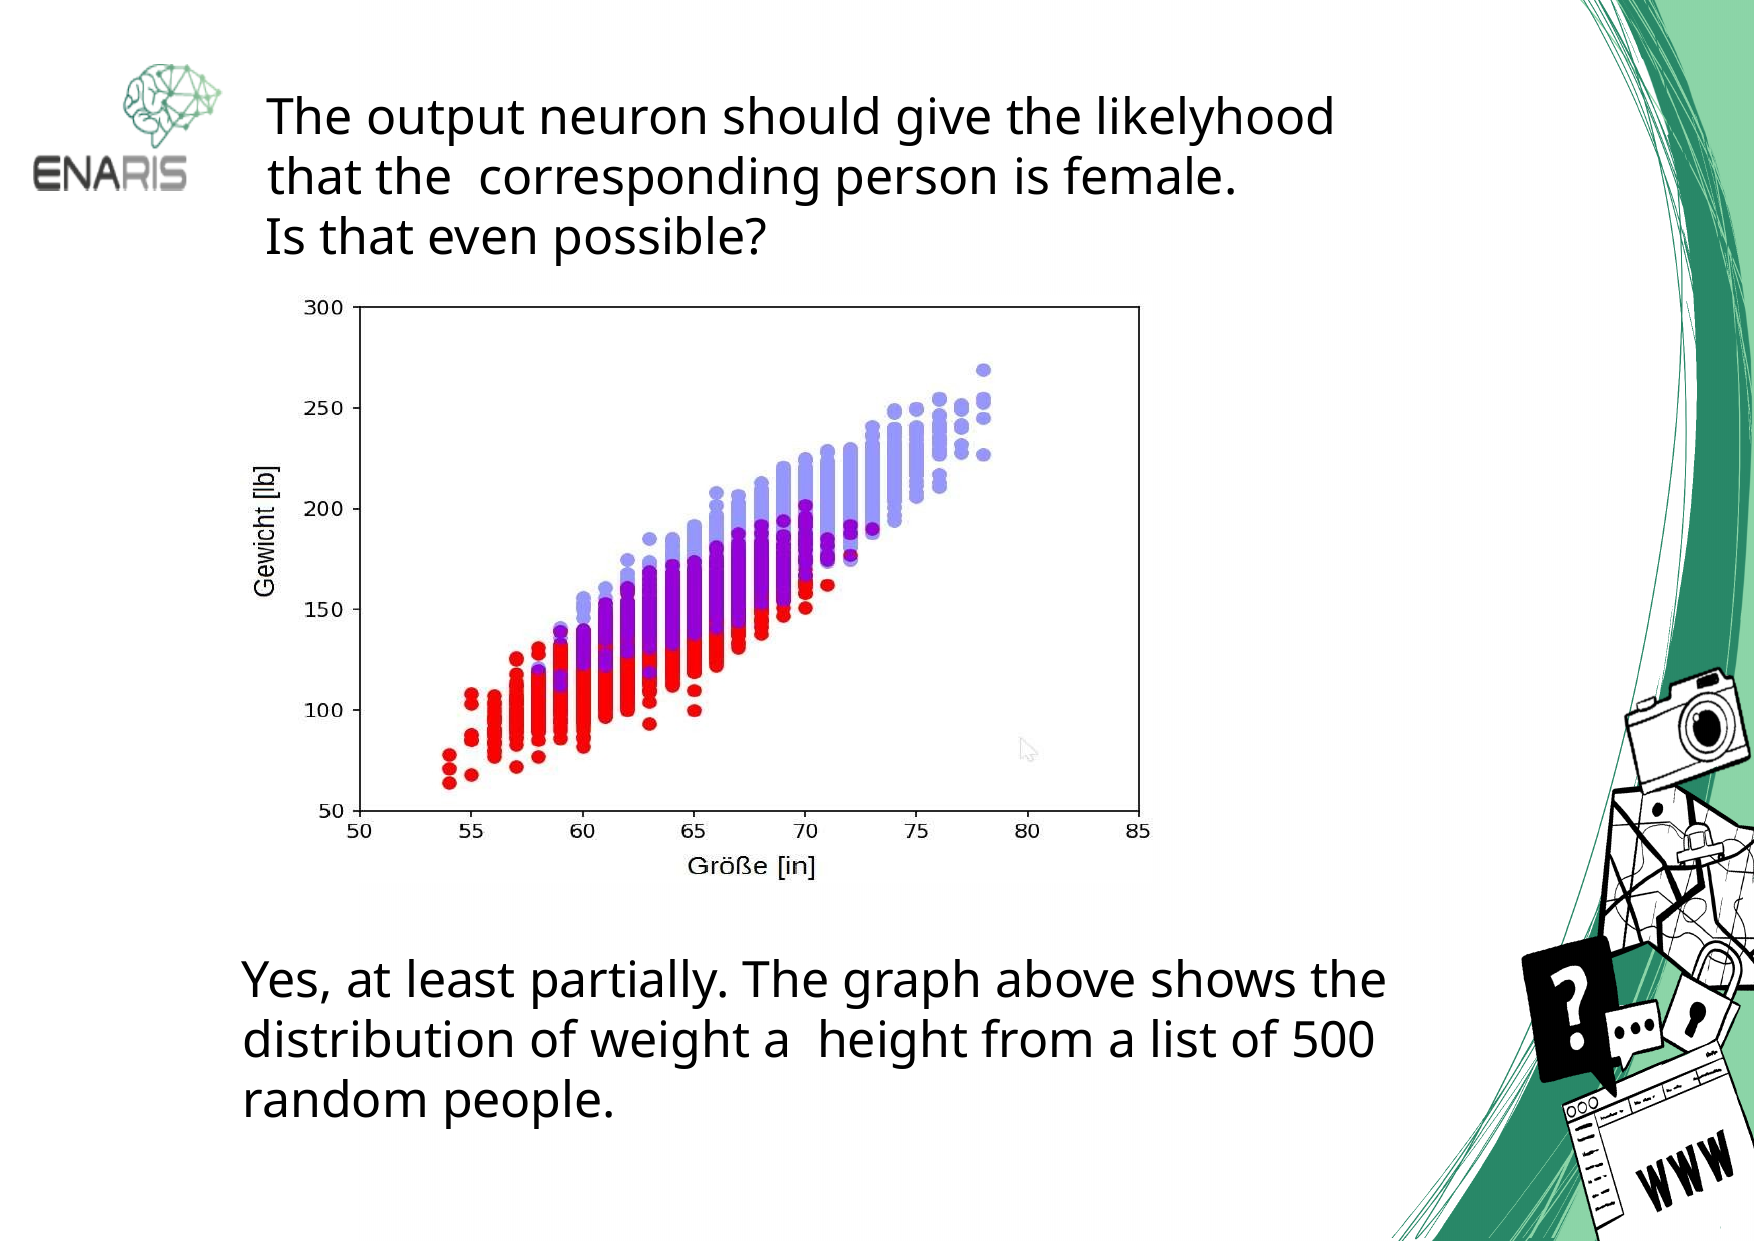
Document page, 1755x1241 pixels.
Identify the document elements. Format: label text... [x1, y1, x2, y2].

picture [33, 64, 223, 191]
picture [239, 0, 1754, 1241]
text_box The output neuron should give the likelyhood that the corresponding person is female. Is that even possible? [264, 82, 1445, 265]
text_box Yes, at least partially. The graph above shows the distribution of weight a height from a list of 500 random people. [239, 945, 1515, 1128]
